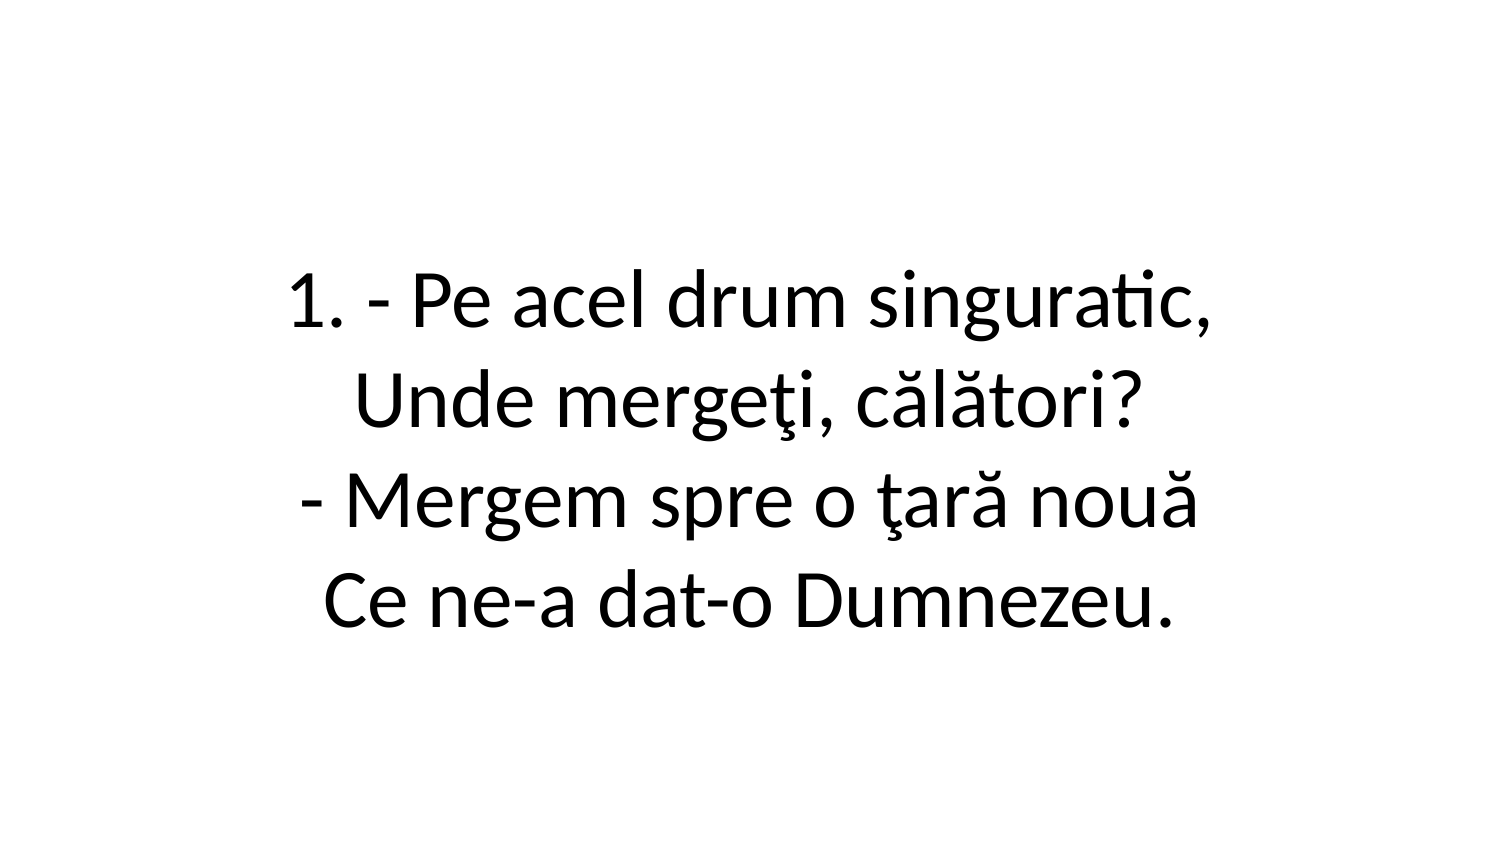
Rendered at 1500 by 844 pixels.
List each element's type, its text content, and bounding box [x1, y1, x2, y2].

text_box 1. - Pe acel drum singuratic, Unde mergeţi, călători? - Mergem spre o ţară nouă Ce ne-a dat-o Dumnezeu. [269, 192, 1231, 652]
